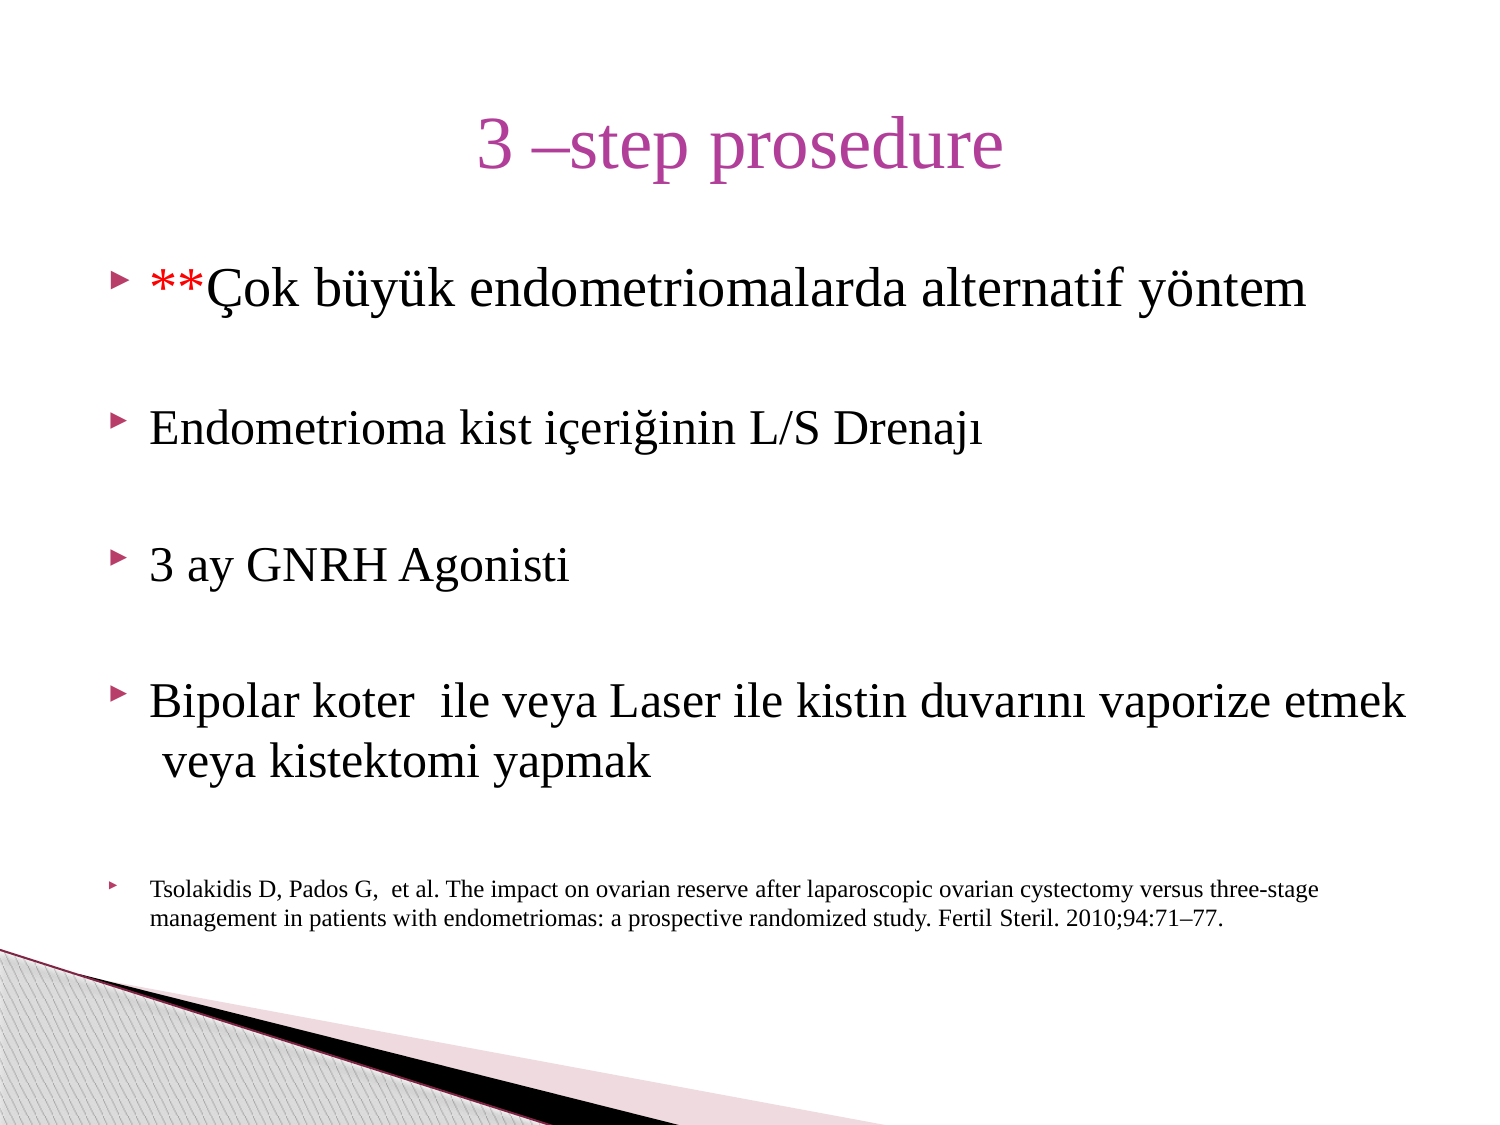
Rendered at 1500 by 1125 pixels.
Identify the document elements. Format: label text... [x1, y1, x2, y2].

list **Çok büyük endometriomalarda alternatif yöntem Endometrioma kist içeriğinin L/S Drenajı 3 ay GNRH Agonisti Bipolar koter ile veya Laser ile kistin duvarını vaporize etmek veya kistektomi yapmak Tsolakidis D, Pados G, et al. The impact on ovarian reserve after laparoscopic ovarian cystectomy versus three-stage management in patients with endometriomas: a prospective randomized study. Fertil Steril. 2010;94:71–77. [75, 243, 1425, 986]
title 3 –step prosedure [75, 45, 1425, 233]
